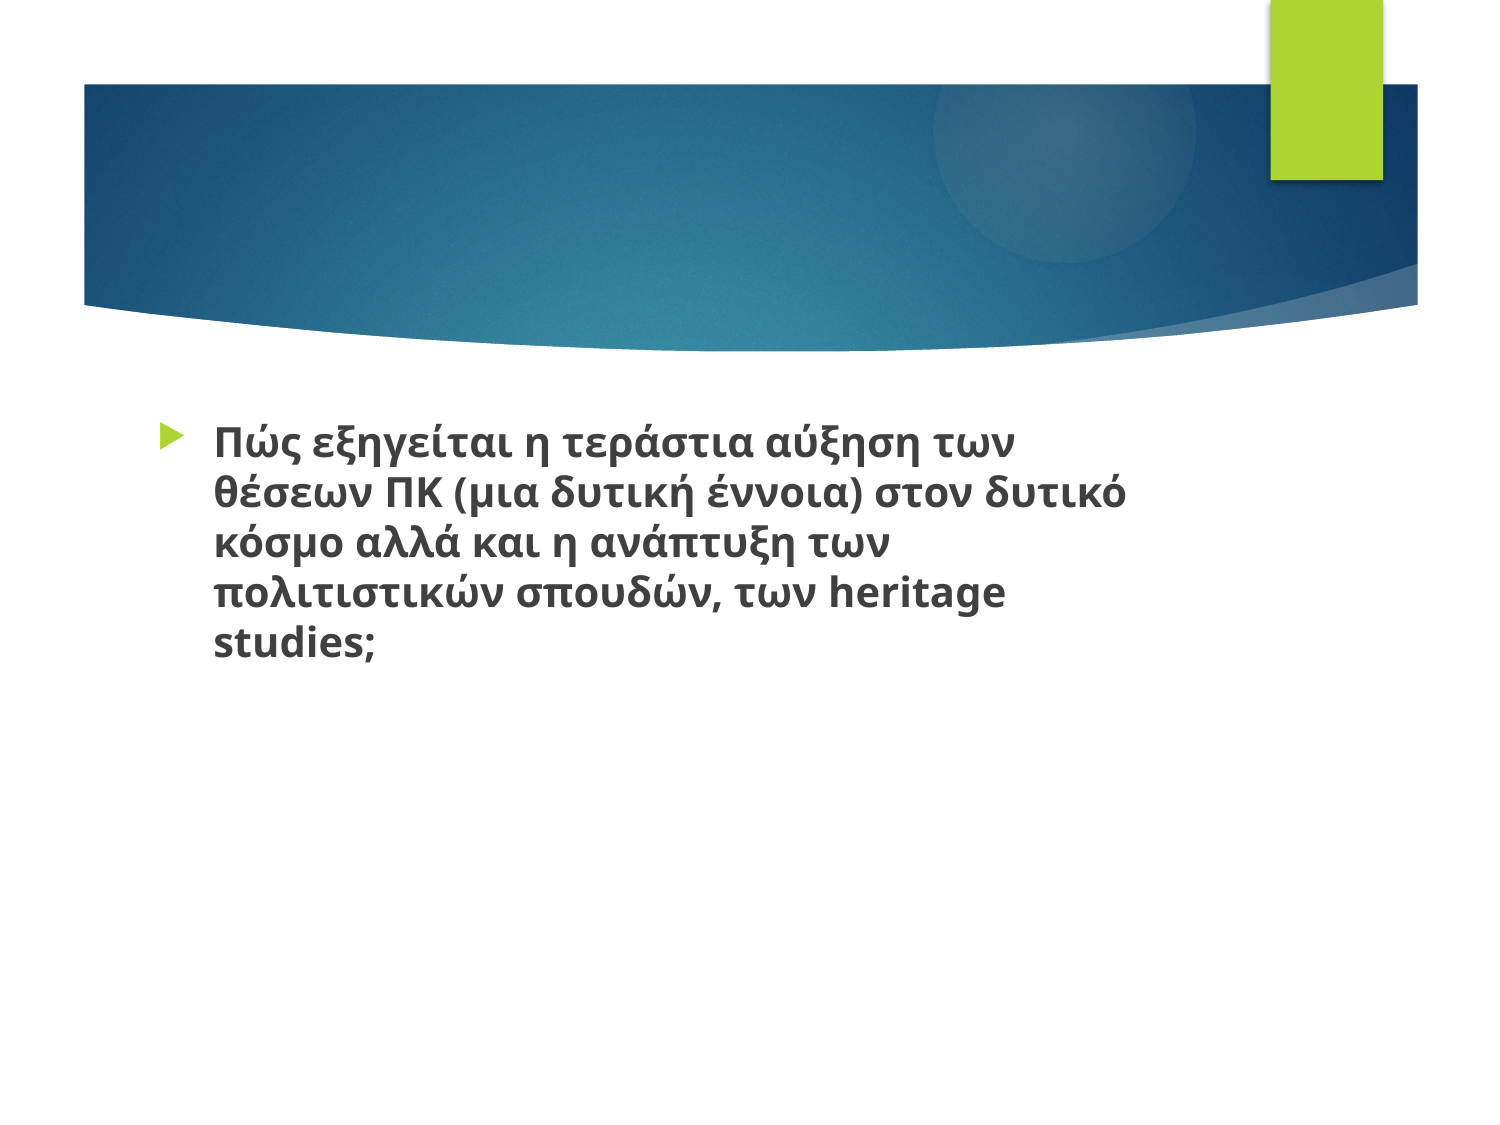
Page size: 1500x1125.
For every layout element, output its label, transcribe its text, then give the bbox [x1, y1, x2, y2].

list Πώς εξηγείται η τεράστια αύξηση των θέσεων ΠΚ (μια δυτική έννοια) στον δυτικό κόσμο αλλά και η ανάπτυξη των πολιτιστικών σπουδών, των heritage studies; [142, 408, 1183, 988]
